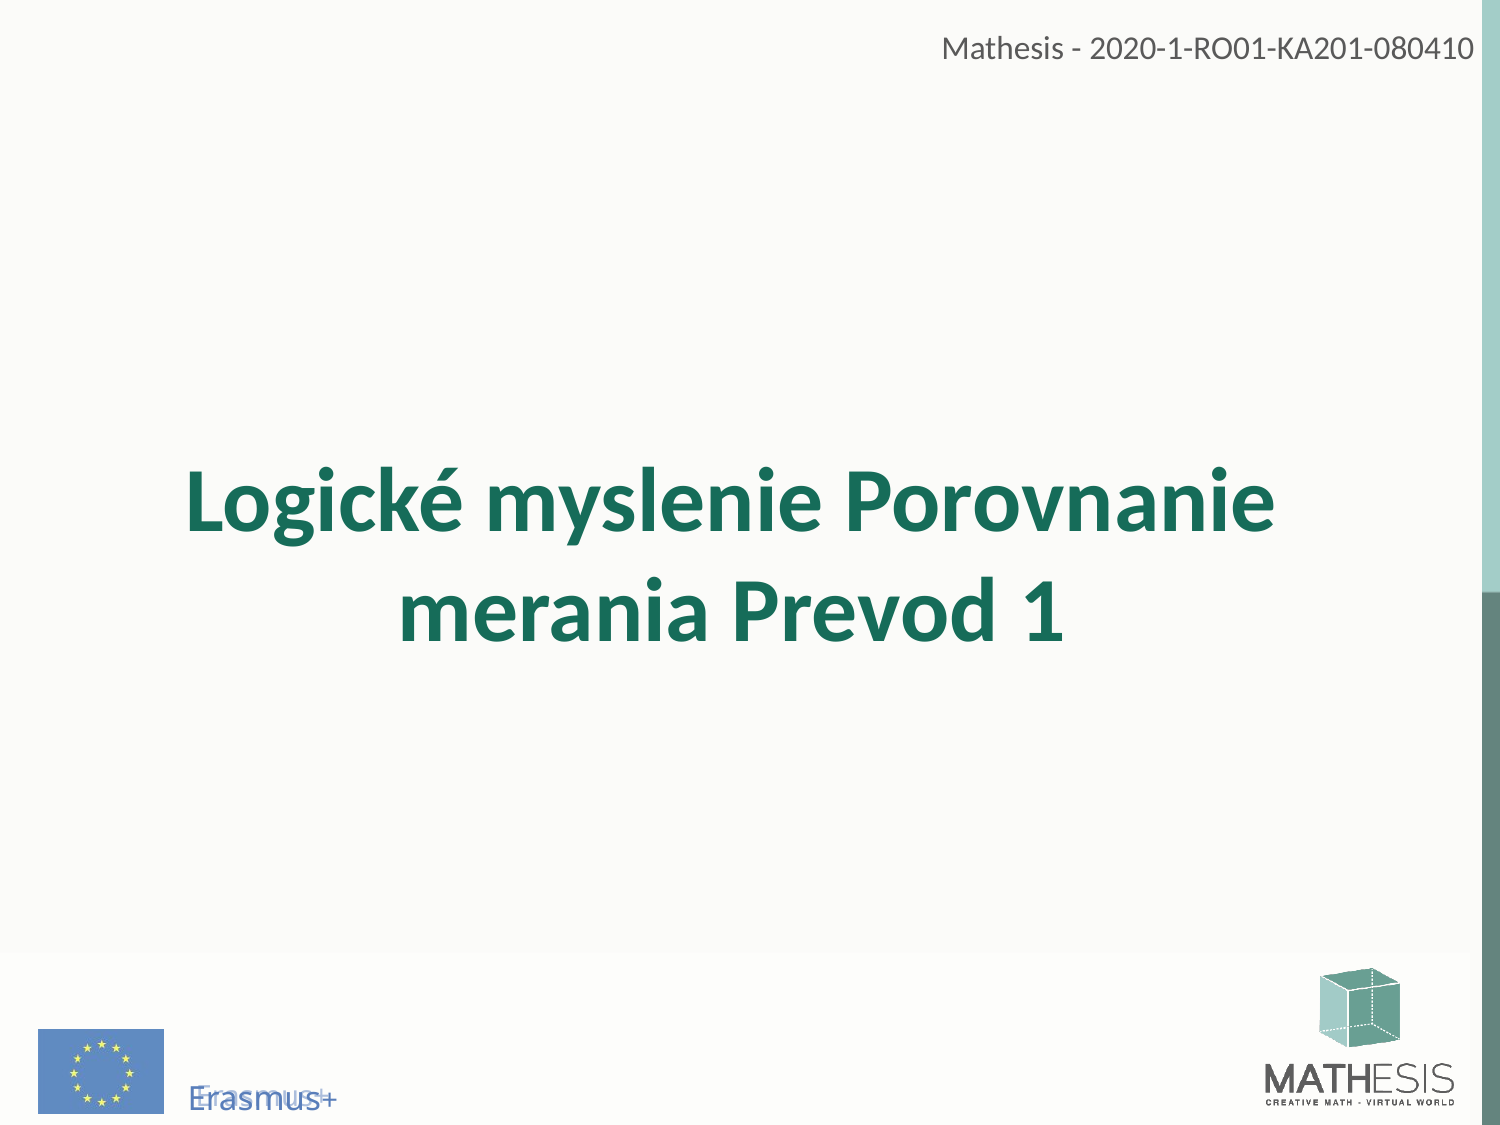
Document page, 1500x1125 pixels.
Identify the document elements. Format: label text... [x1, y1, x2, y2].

title Logické myslenie Porovnanie merania Prevod 1 [53, 432, 1411, 674]
